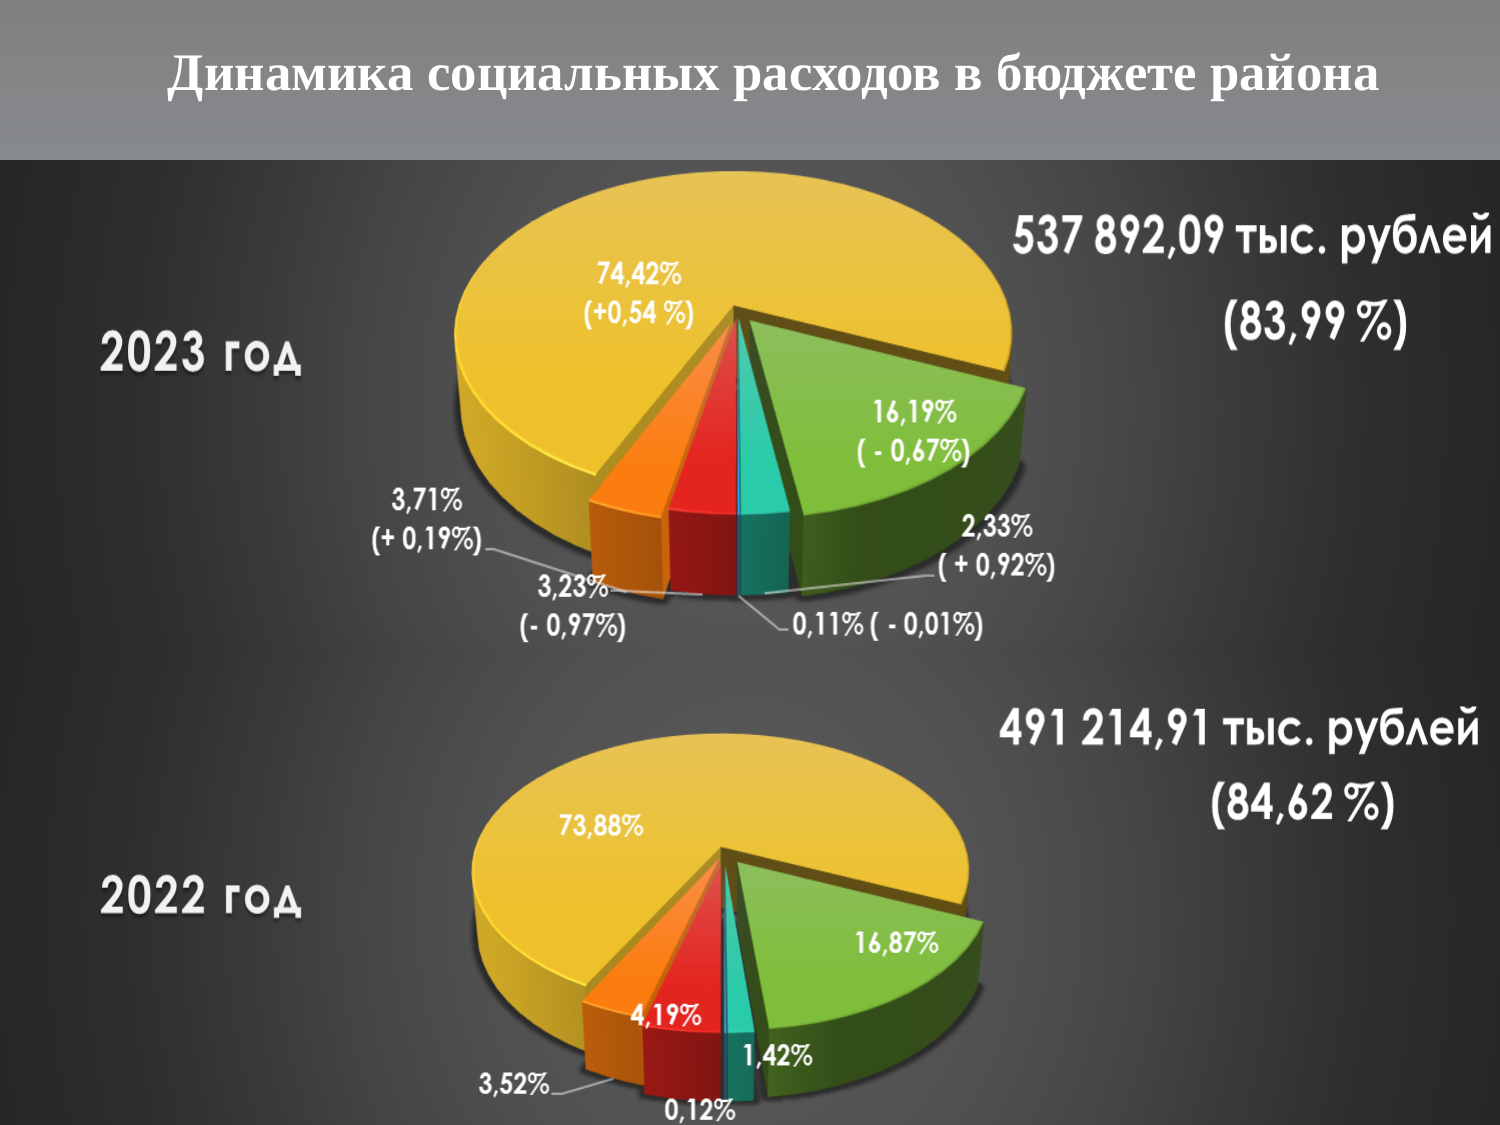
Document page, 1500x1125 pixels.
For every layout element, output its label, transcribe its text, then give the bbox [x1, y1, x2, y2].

title Динамика социальных расходов в бюджете района [112, 11, 1437, 128]
picture [0, 160, 1500, 1125]
